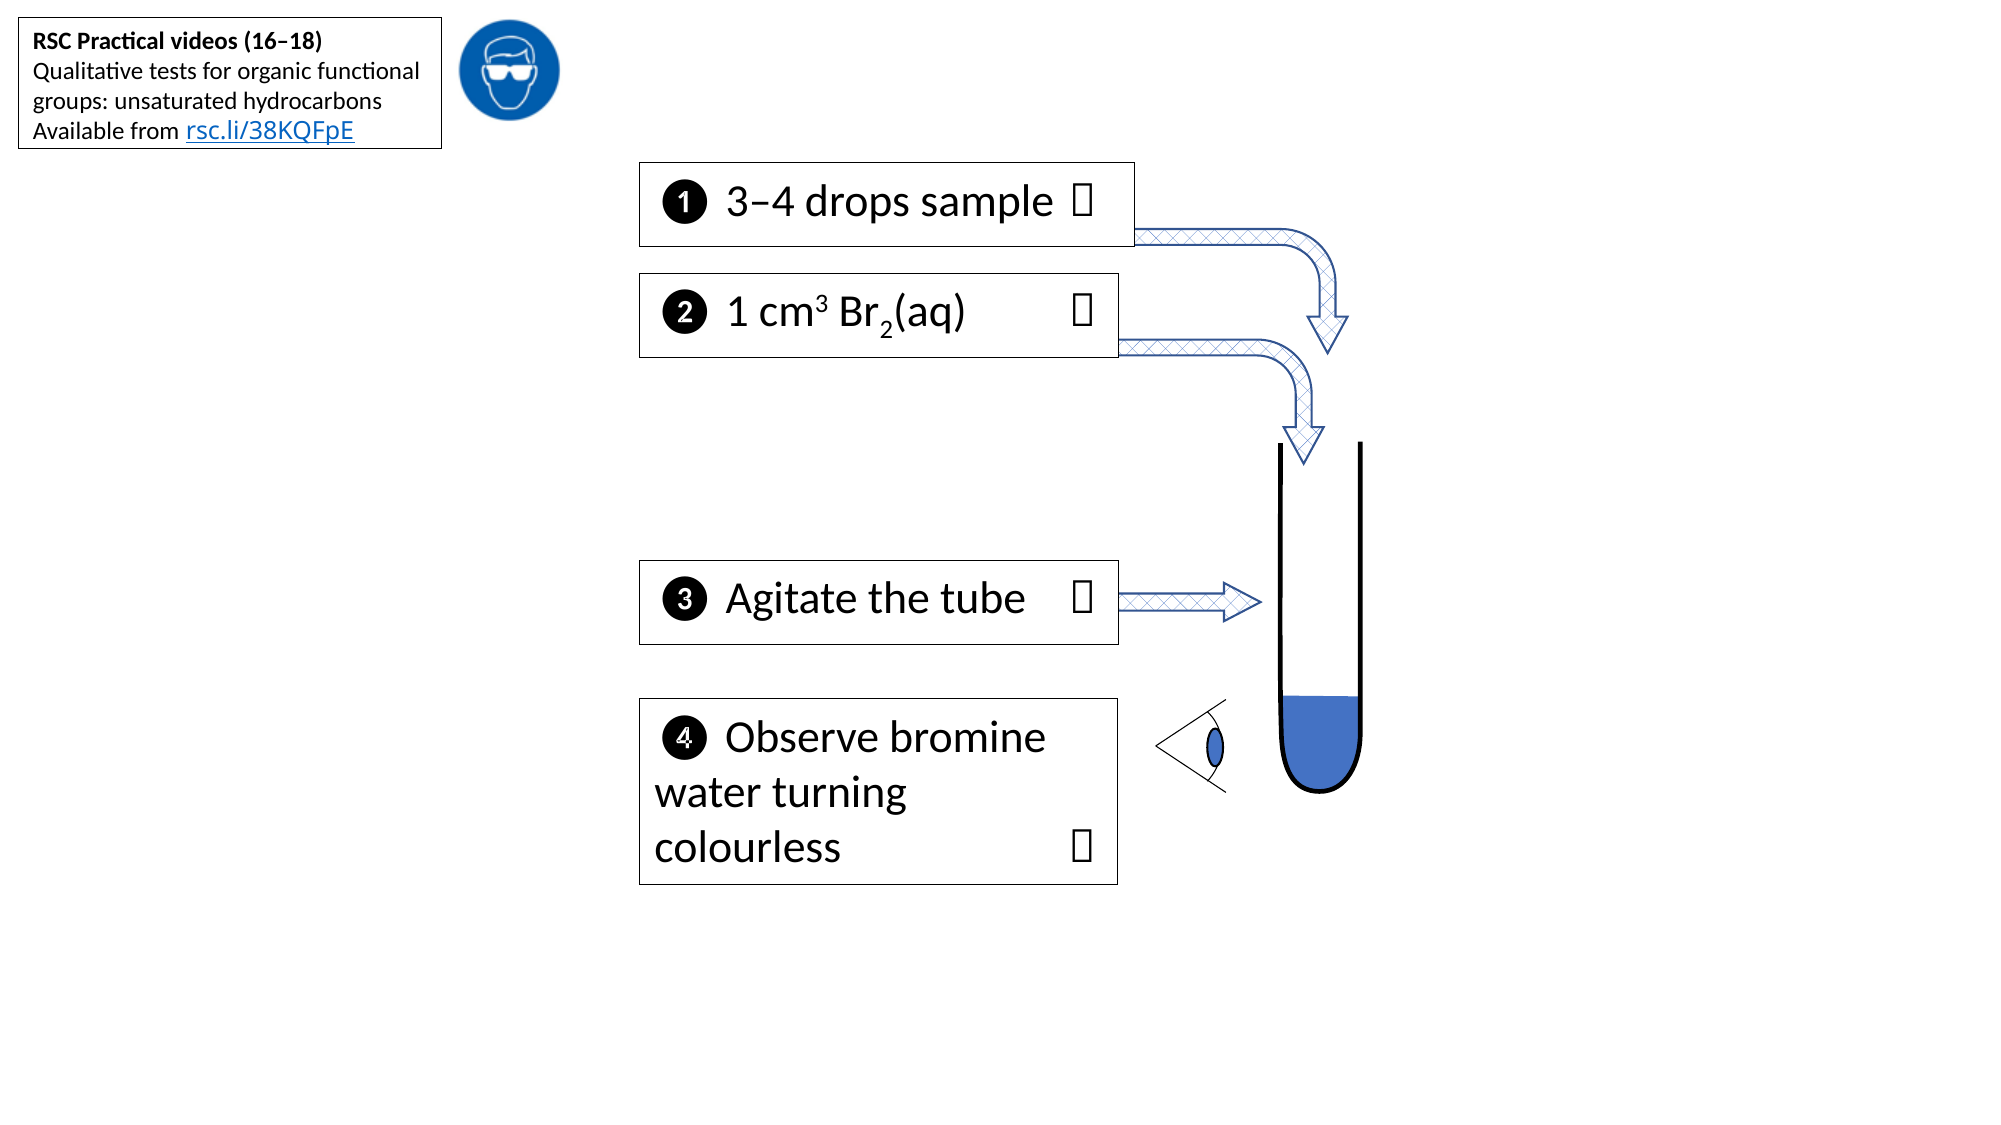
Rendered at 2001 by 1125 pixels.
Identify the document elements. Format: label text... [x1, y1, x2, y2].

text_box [639, 162, 1361, 885]
title RSC Practical videos (16–18) Qualitative tests for organic functional groups: unsaturated hydrocarbons Available from rsc.li/38KQFpE [18, 17, 442, 149]
picture [455, 17, 563, 124]
